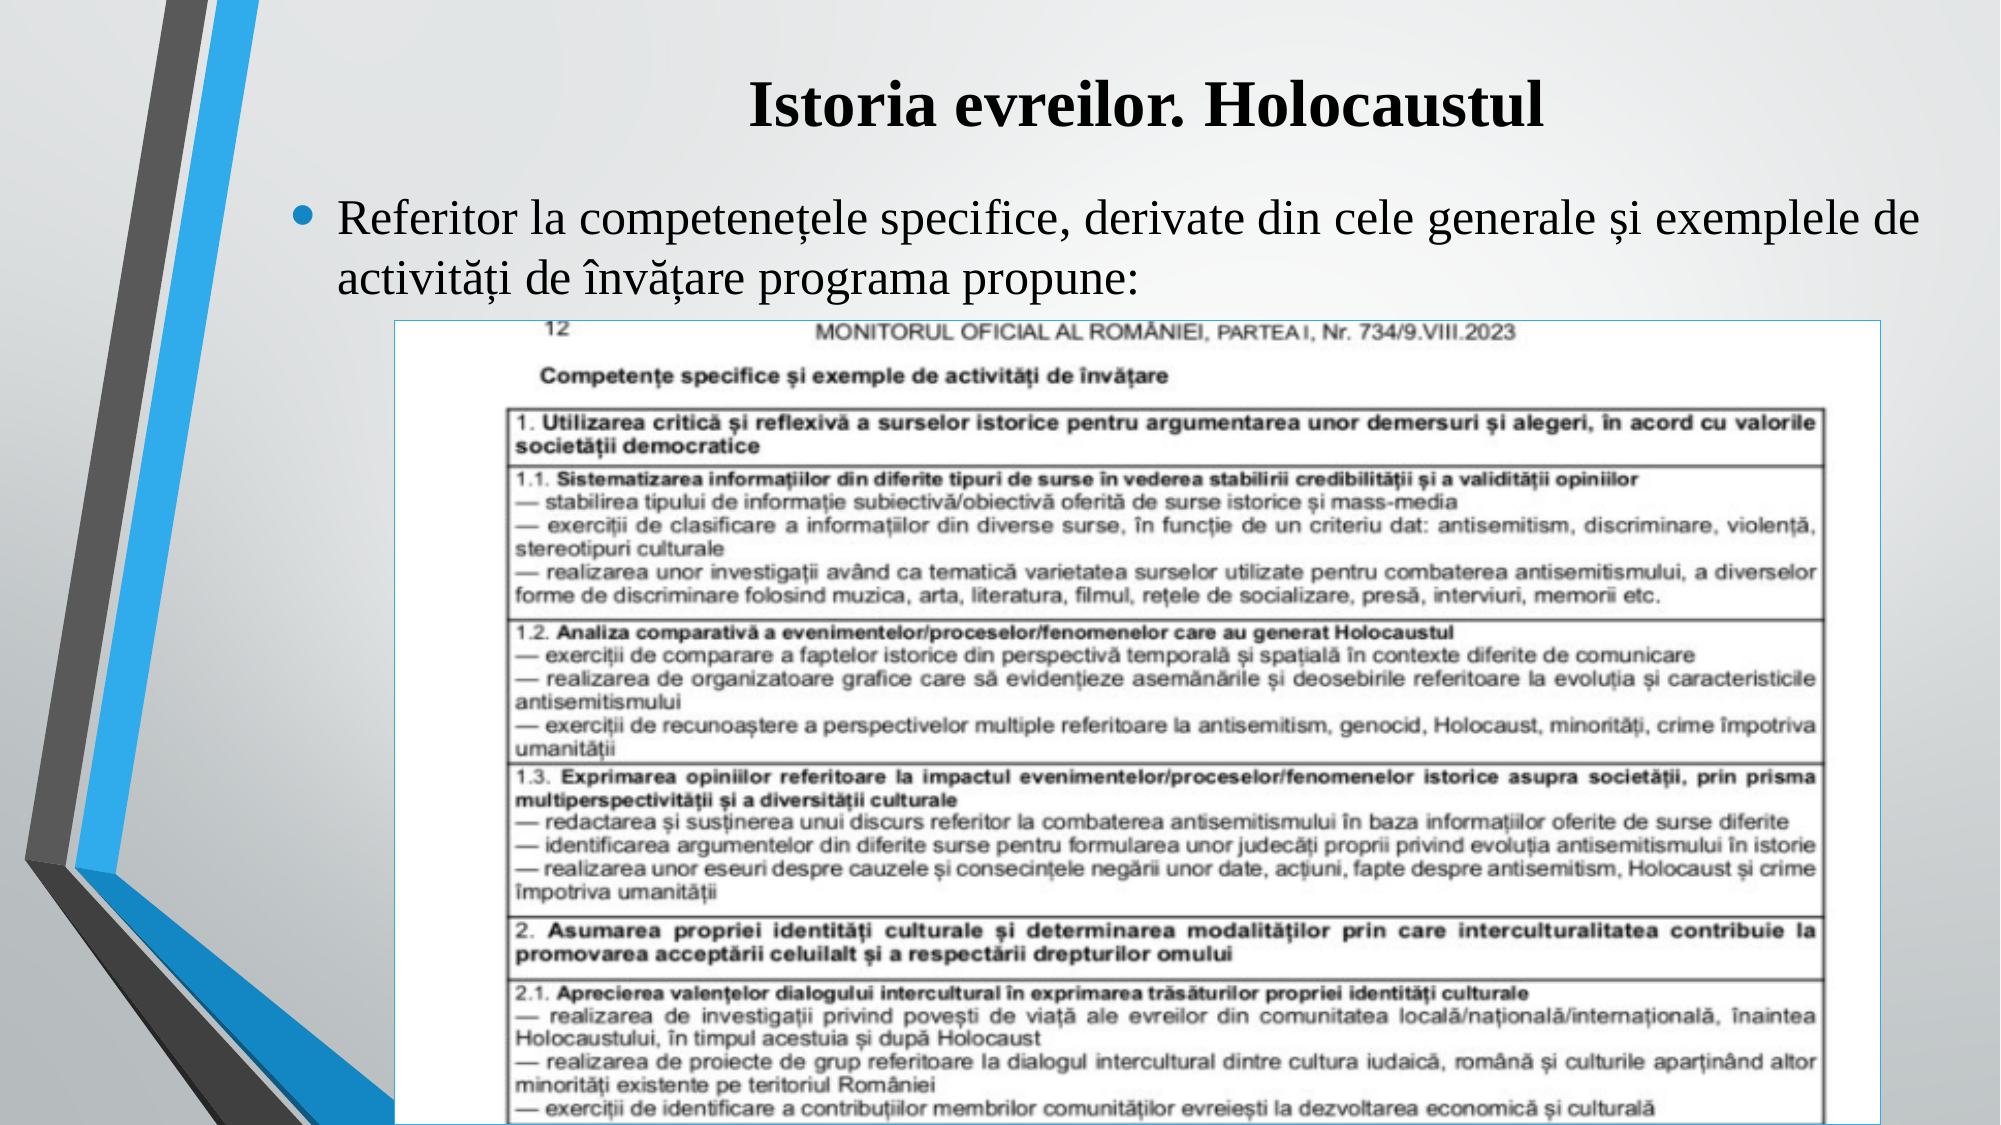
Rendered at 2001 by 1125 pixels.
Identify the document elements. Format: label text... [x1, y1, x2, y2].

list Referitor la competenețele specifice, derivate din cele generale și exemplele de activități de învățare programa propune: [275, 168, 2000, 321]
picture [394, 319, 1881, 1125]
title Istoria evreilor. Holocaustul [486, 51, 1590, 148]
